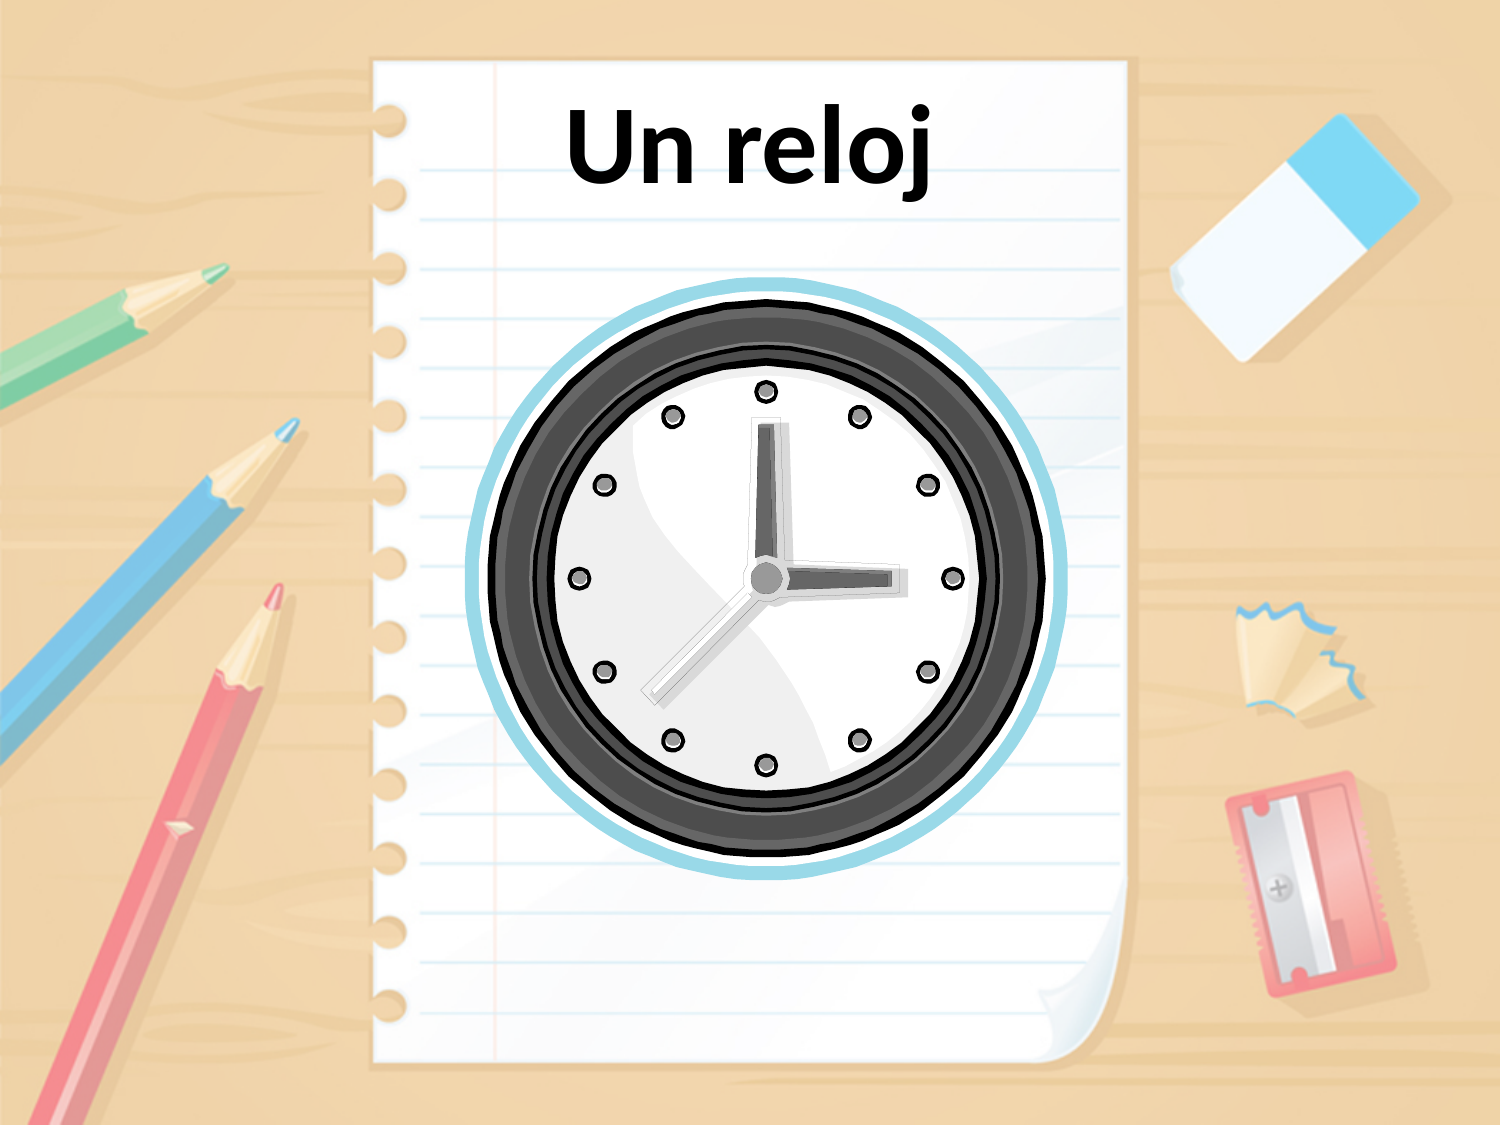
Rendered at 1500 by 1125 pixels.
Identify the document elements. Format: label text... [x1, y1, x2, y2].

picture [462, 274, 1070, 883]
title Un reloj [75, 45, 1425, 233]
